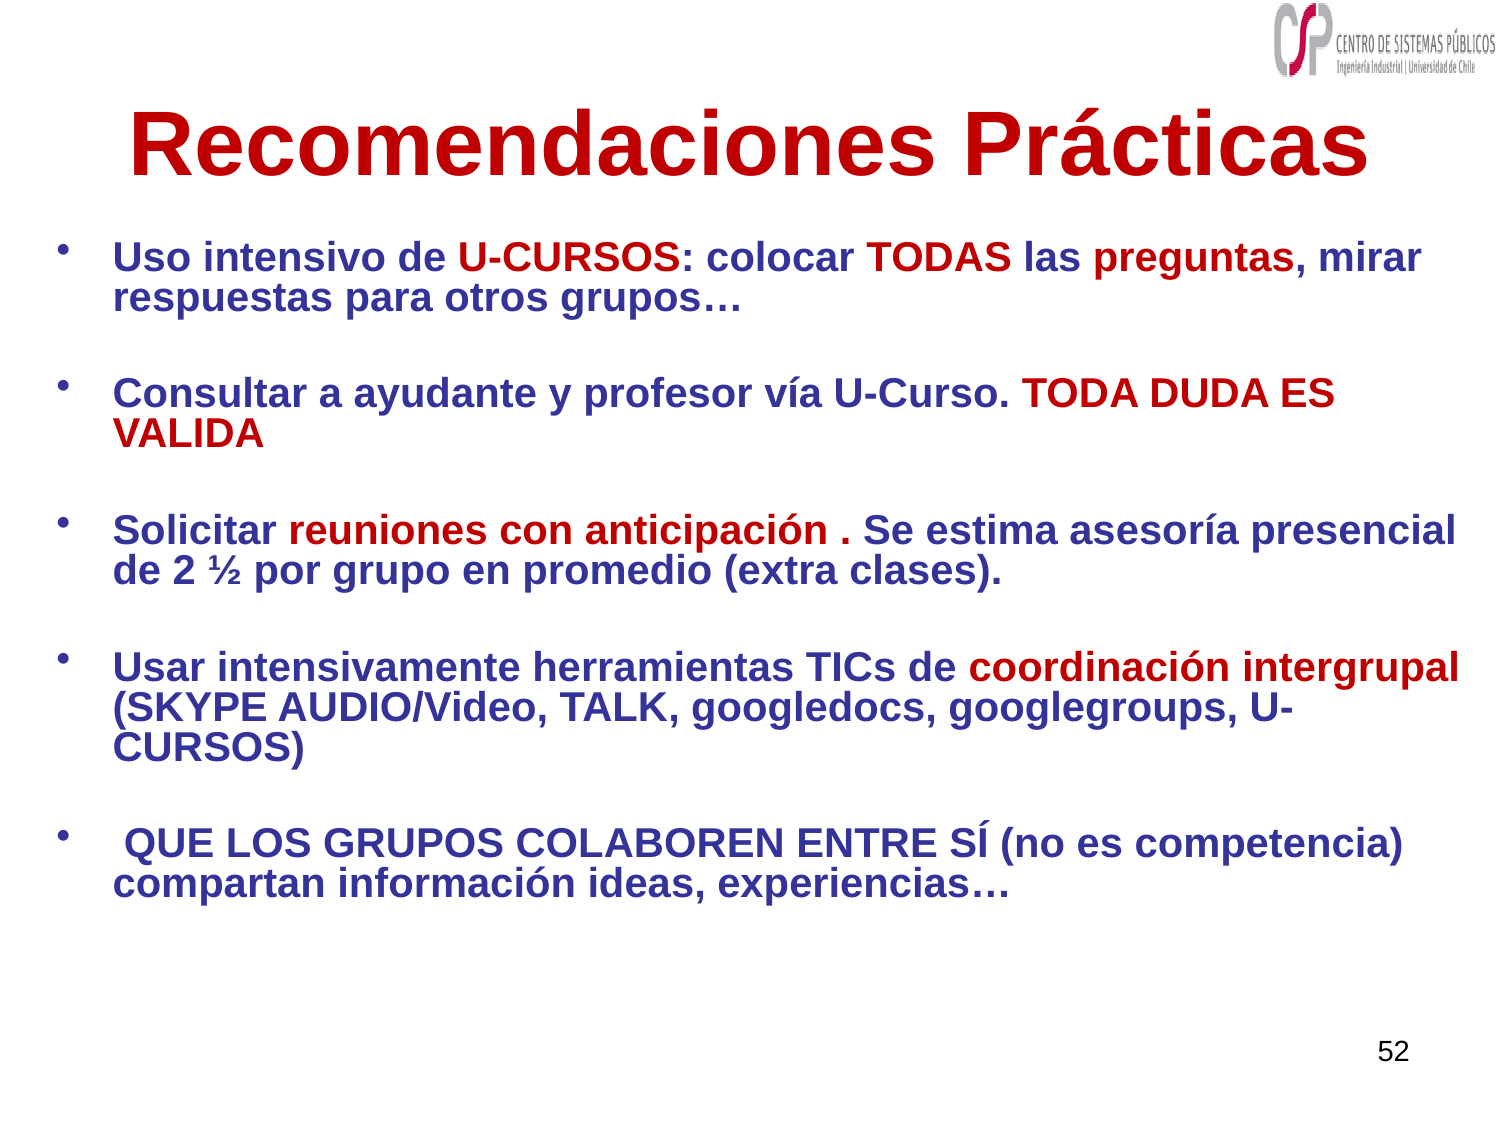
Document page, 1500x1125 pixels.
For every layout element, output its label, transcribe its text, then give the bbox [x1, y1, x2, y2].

list Uso intensivo de U-CURSOS: colocar TODAS las preguntas, mirar respuestas para otros grupos… Consultar a ayudante y profesor vía U-Curso. TODA DUDA ES VALIDA Solicitar reuniones con anticipación . Se estima asesoría presencial de 2 ½ por grupo en promedio (extra clases). Usar intensivamente herramientas TICs de coordinación intergrupal (SKYPE AUDIO/Video, TALK, googledocs, googlegroups, U-CURSOS) QUE LOS GRUPOS COLABOREN ENTRE SÍ (no es competencia) compartan información ideas, experiencias… [40, 231, 1500, 975]
slide_number 52 [1074, 1024, 1426, 1103]
picture [1269, 0, 1500, 82]
title Recomendaciones Prácticas [74, 44, 1426, 231]
